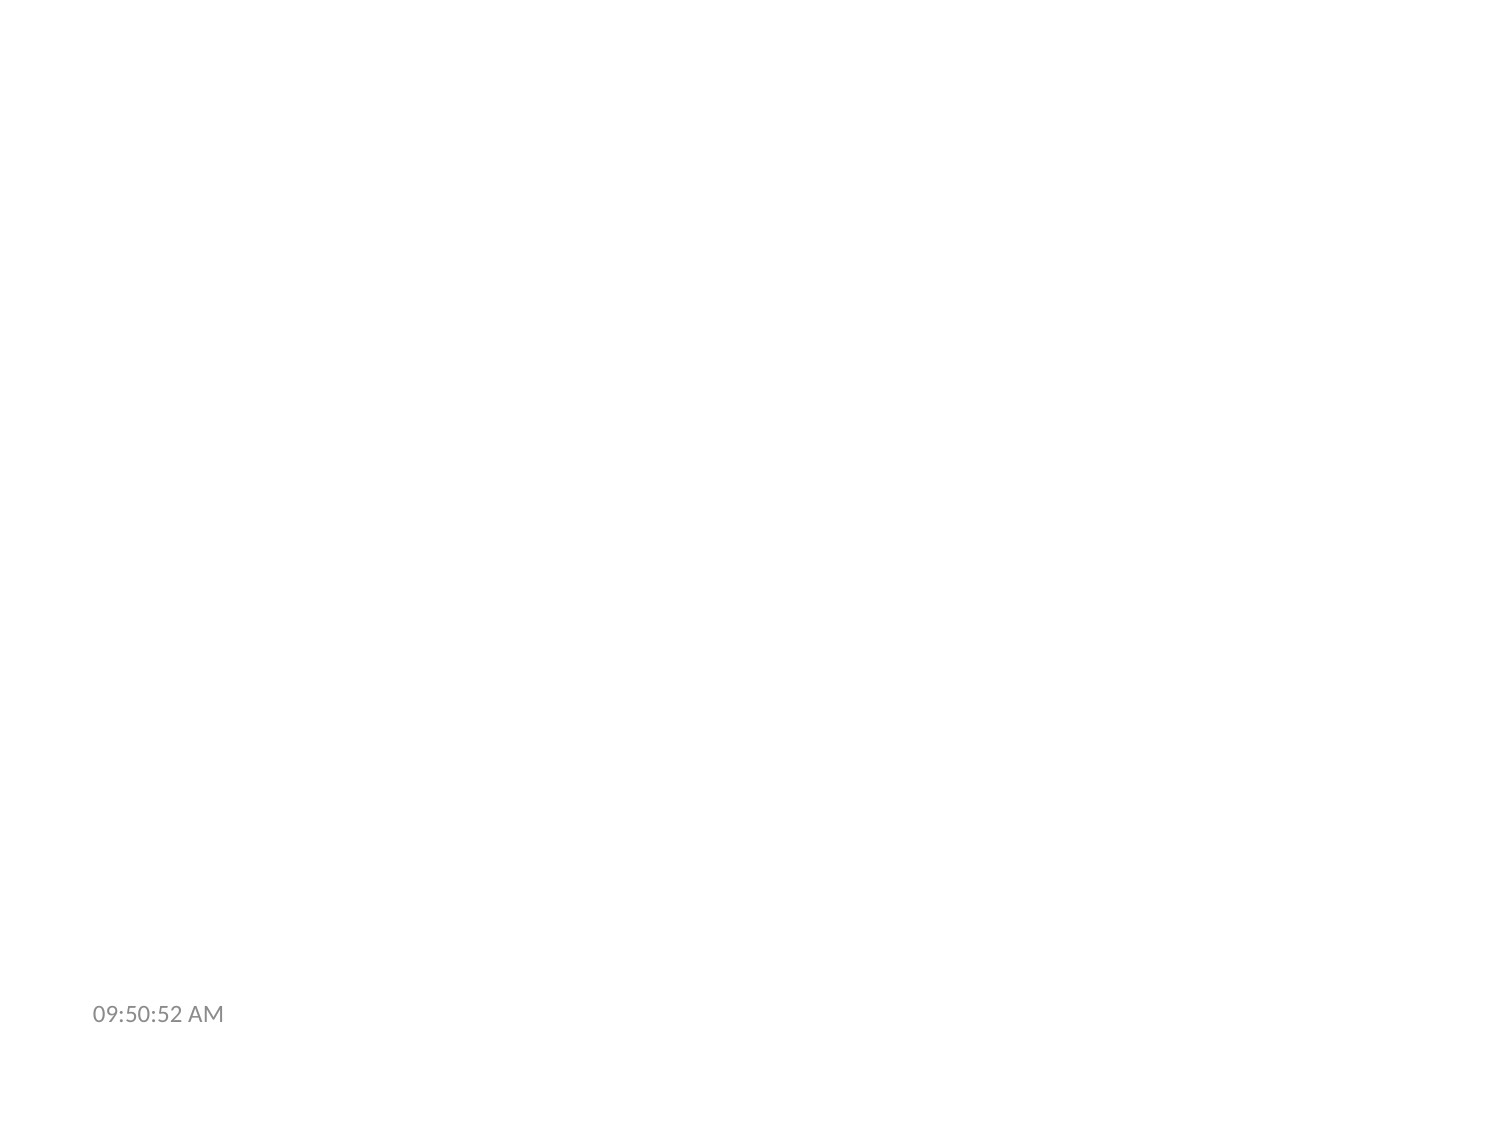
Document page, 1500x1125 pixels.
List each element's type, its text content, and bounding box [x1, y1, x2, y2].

text_box 3:35:09 PM [77, 982, 428, 1043]
